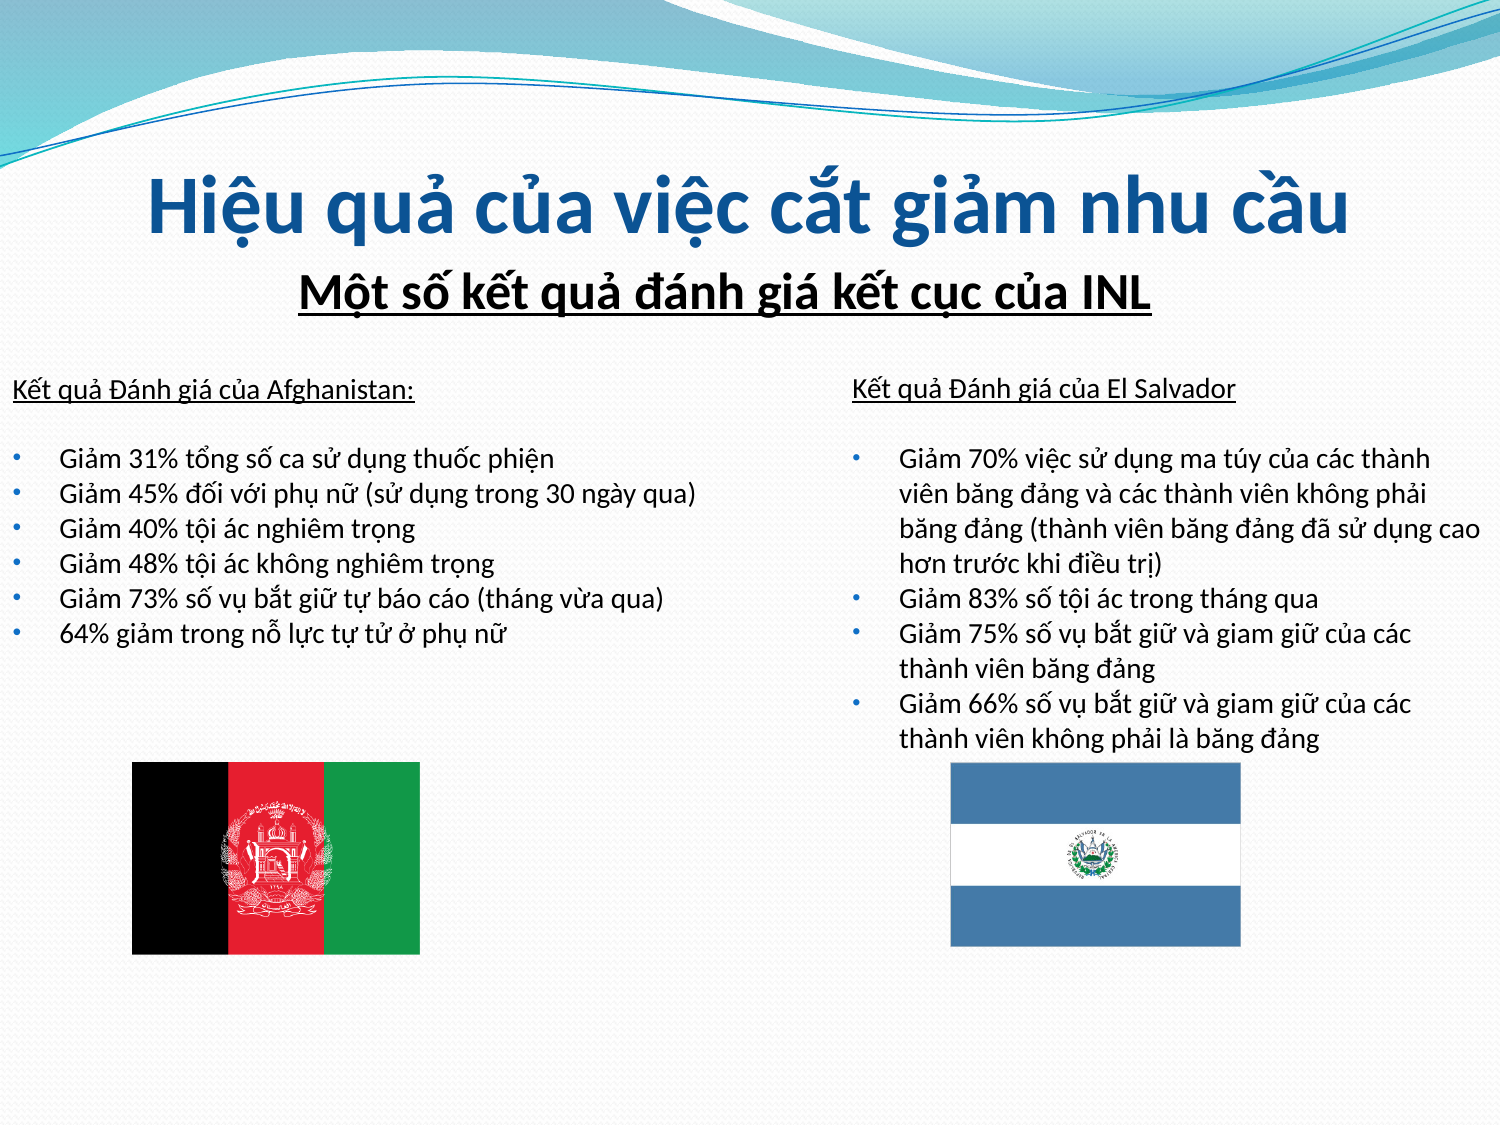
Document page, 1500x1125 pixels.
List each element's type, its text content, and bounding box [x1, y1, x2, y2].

title Hiệu quả của việc cắt giảm nhu cầu [0, 131, 1500, 251]
picture [949, 762, 1241, 947]
text_box Một số kết quả đánh giá kết cục của INL [283, 250, 1168, 328]
picture [131, 762, 420, 955]
text_box Kết quả Đánh giá của Afghanistan: Giảm 31% tổng số ca sử dụng thuốc phiện Giảm 45% đối với phụ nữ (sử dụng trong 30 ngày qua) Giảm 40% tội ác nghiêm trọng Giảm 48% tội ác không nghiêm trọng Giảm 73% số vụ bắt giữ tự báo cáo (tháng vừa qua) 64% giảm trong nỗ lực tự tử ở phụ nữ [12, 362, 700, 800]
text_box Kết quả Đánh giá của El Salvador Giảm 70% việc sử dụng ma túy của các thành viên băng đảng và các thành viên không phải băng đảng (thành viên băng đảng đã sử dụng cao hơn trước khi điều trị) Giảm 83% số tội ác trong tháng qua Giảm 75% số vụ bắt giữ và giam giữ của các thành viên băng đảng Giảm 66% số vụ bắt giữ và giam giữ của các thành viên không phải là băng đảng [837, 362, 1500, 713]
